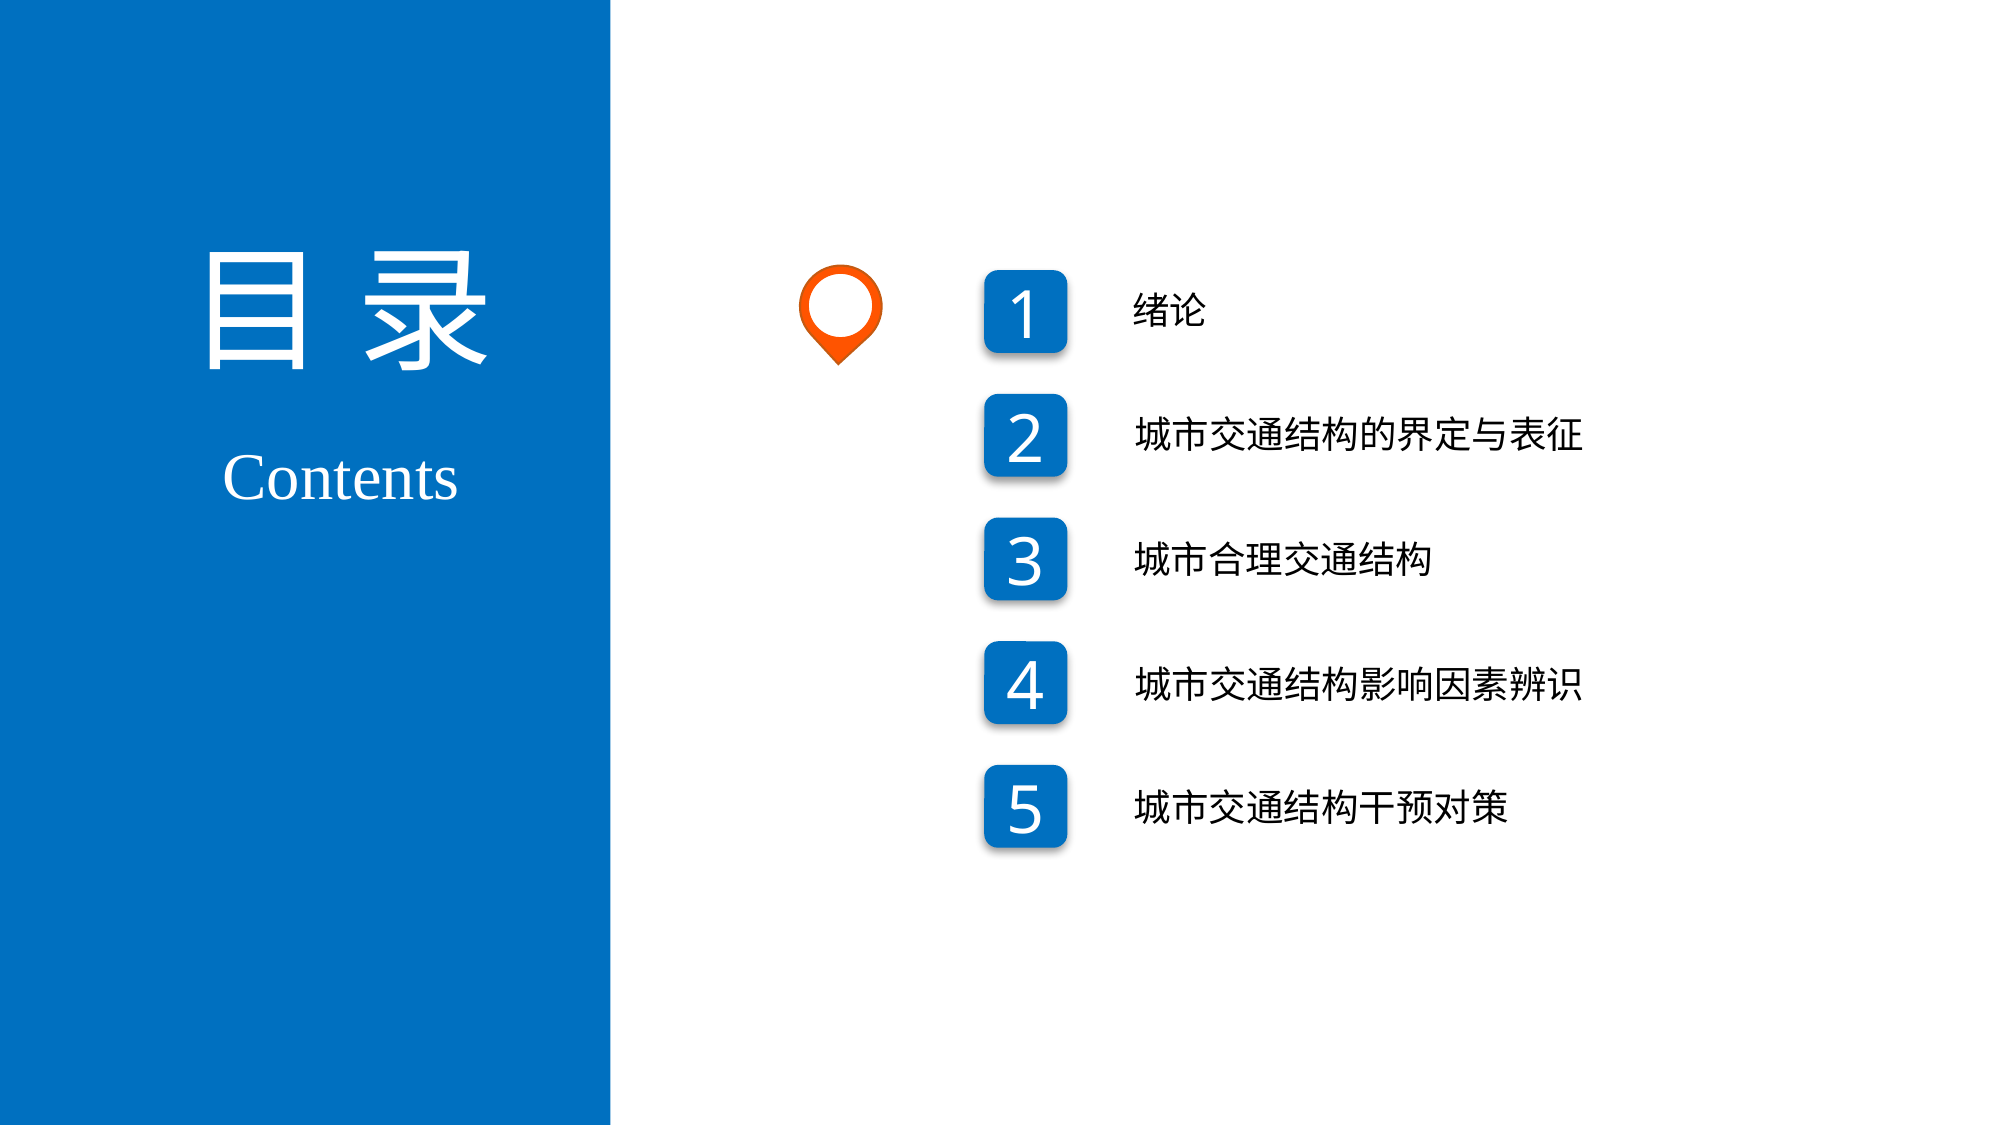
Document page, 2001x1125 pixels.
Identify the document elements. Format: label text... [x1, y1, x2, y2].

text_box 2 [983, 392, 1069, 478]
text_box Contents [207, 425, 475, 521]
text_box 3 [983, 516, 1069, 602]
text_box 目 录 [173, 214, 509, 395]
text_box 1 [983, 269, 1069, 355]
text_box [799, 265, 882, 348]
text_box 绪论 [1117, 280, 1223, 340]
text_box 5 [983, 763, 1069, 849]
text_box 城市合理交通结构 [1118, 528, 1449, 589]
text_box [0, 0, 611, 1125]
text_box 城市交通结构的界定与表征 [1119, 403, 1599, 464]
text_box 4 [983, 640, 1069, 726]
text_box 城市交通结构影响因素辨识 [1119, 653, 1599, 714]
text_box 城市交通结构干预对策 [1118, 776, 1524, 836]
